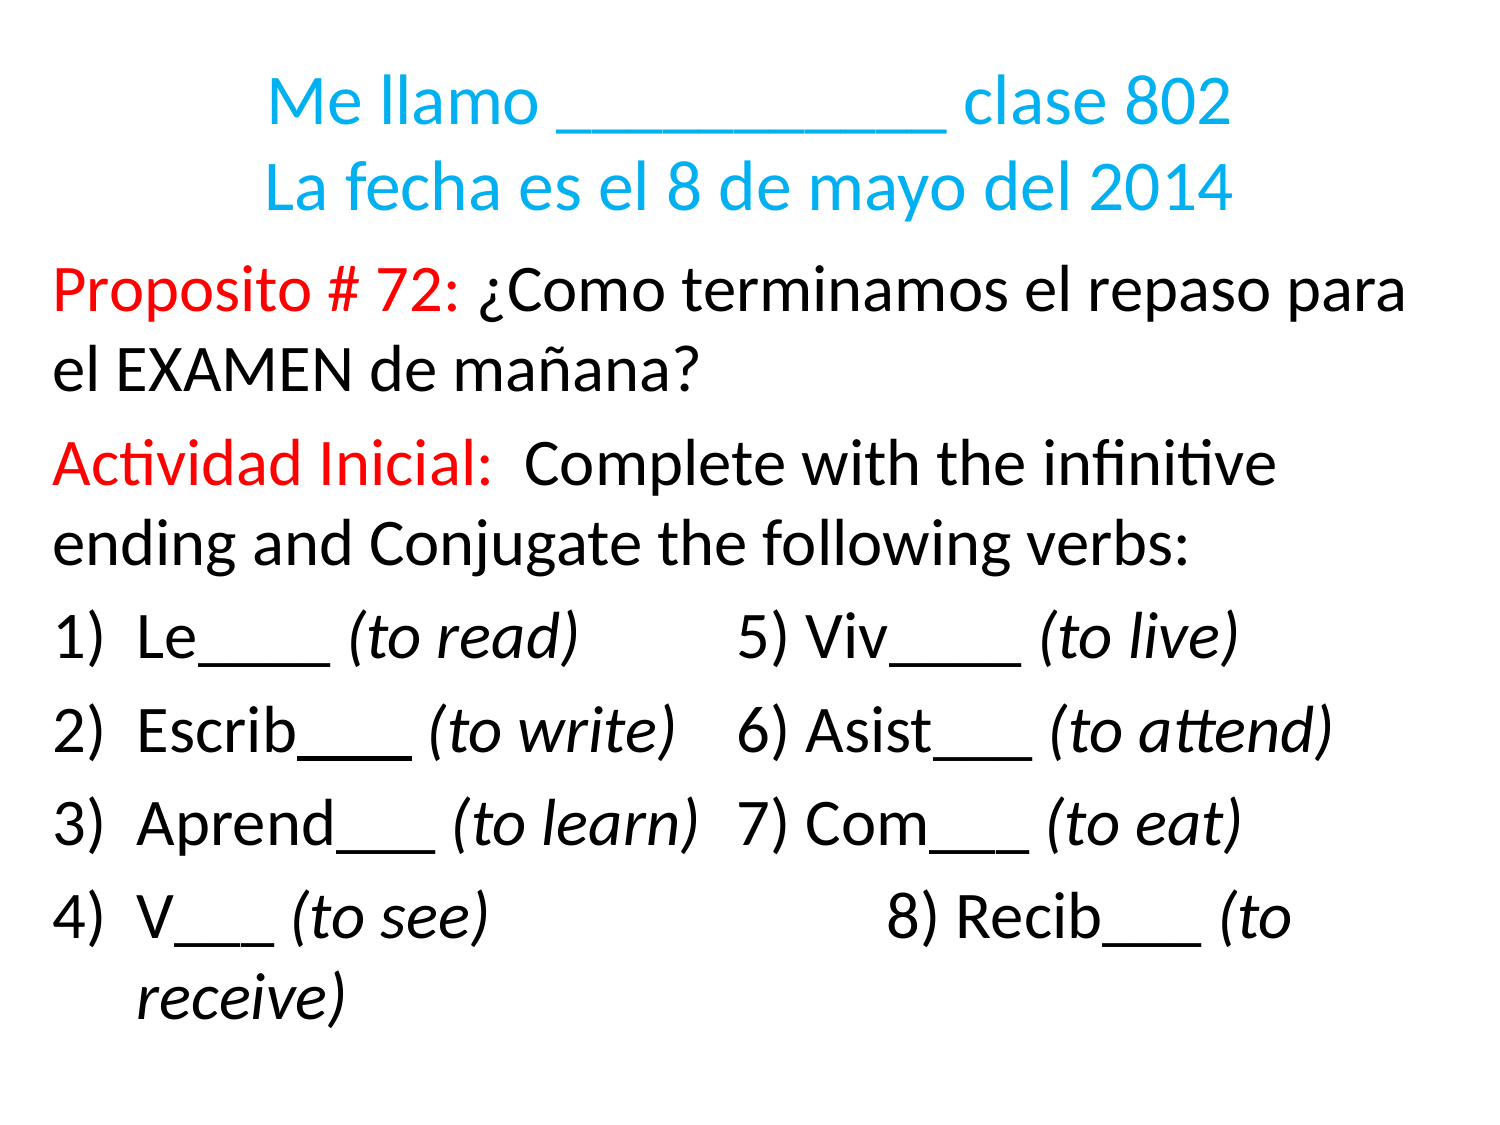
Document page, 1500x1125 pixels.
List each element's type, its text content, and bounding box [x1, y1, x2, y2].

title Me llamo ___________ clase 802 La fecha es el 8 de mayo del 2014 [75, 45, 1425, 233]
list Proposito # 72: ¿Como terminamos el repaso para el EXAMEN de mañana? Actividad Inicial: Complete with the infinitive ending and Conjugate the following verbs: Le____ (to read) 5) Viv____ (to live) Escrib___ (to write) 6) Asist___ (to attend) Aprend___ (to learn) 7) Com___ (to eat) V___ (to see) 8) Recib___ (to receive) [37, 237, 1475, 1125]
